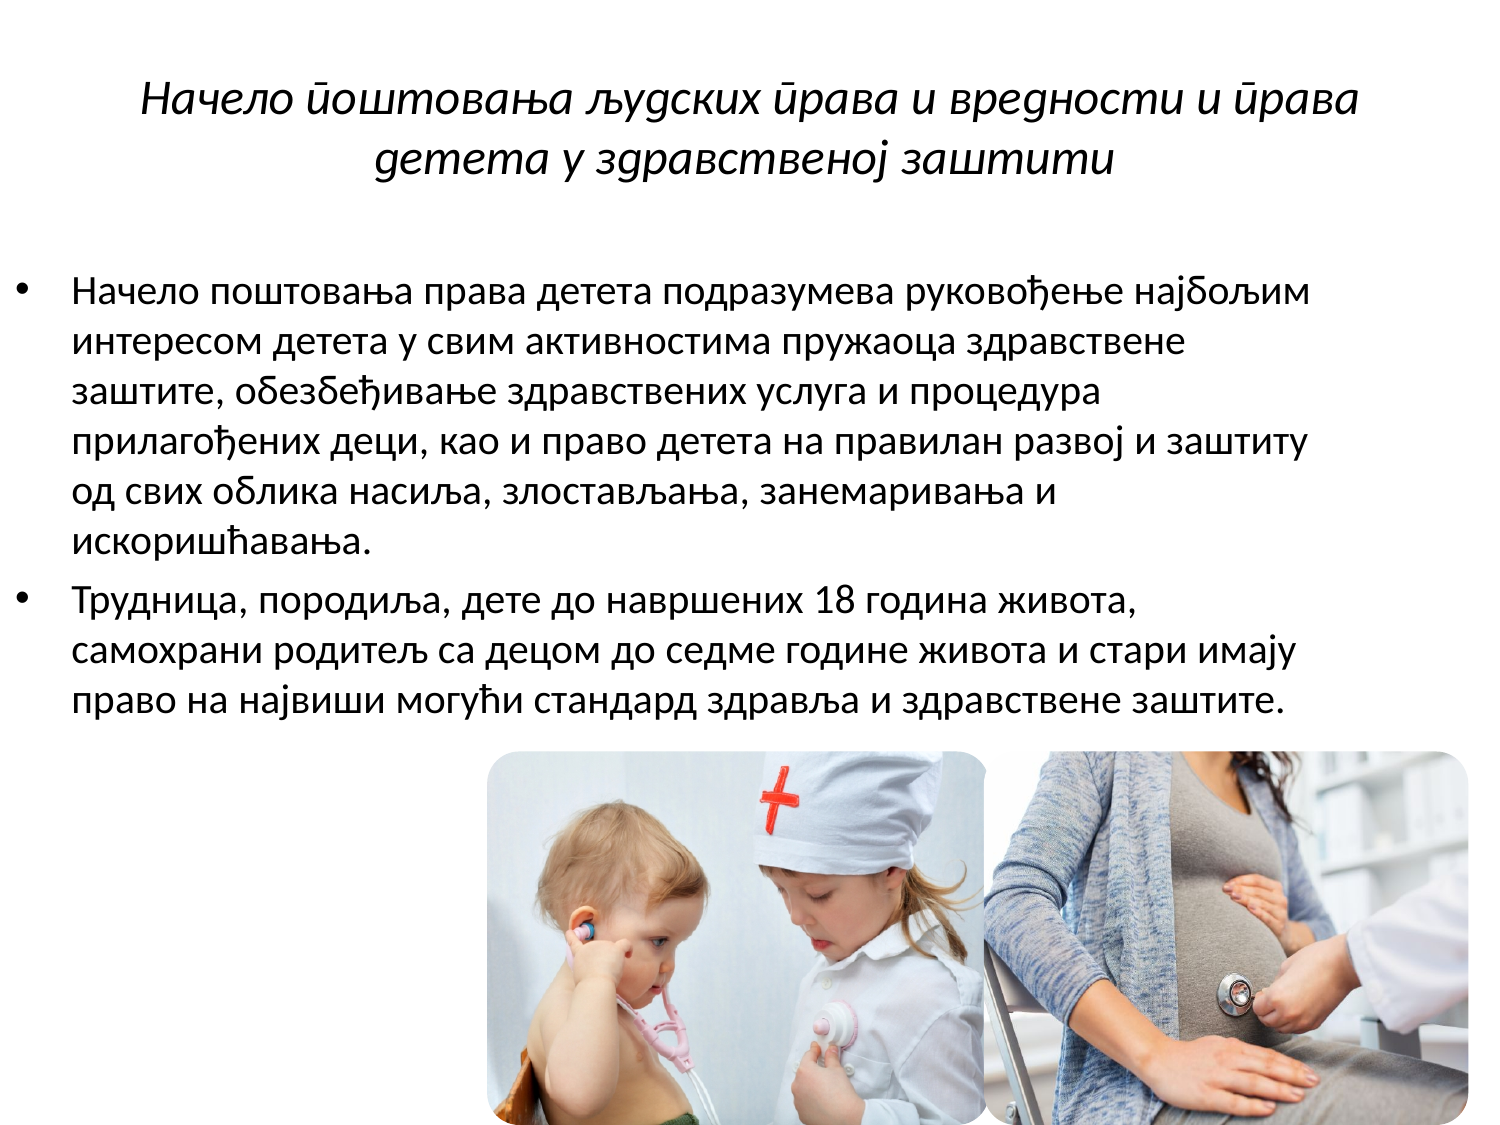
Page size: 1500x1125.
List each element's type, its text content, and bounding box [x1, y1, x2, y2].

title Начело поштовања људских права и вредности и права детета у здравственој заштити [112, 30, 1388, 219]
list Начело поштовања права детета подразумева руковођење најбољим интересом детета у свим активностима пружаоца здравствене заштите, обезбеђивање здравствених услуга и процедура прилагођених деци, као и право детета на правилан развој и заштиту од свих облика насиља, злостављања, занемаривања и искоришћавања. Трудница, породиља, дете до навршених 18 година живота, самохрани родитељ са децом до седме године живота и стари имају право на највиши могући стандард здравља и здравствене заштите. [0, 255, 1341, 1125]
picture [486, 751, 1469, 1125]
